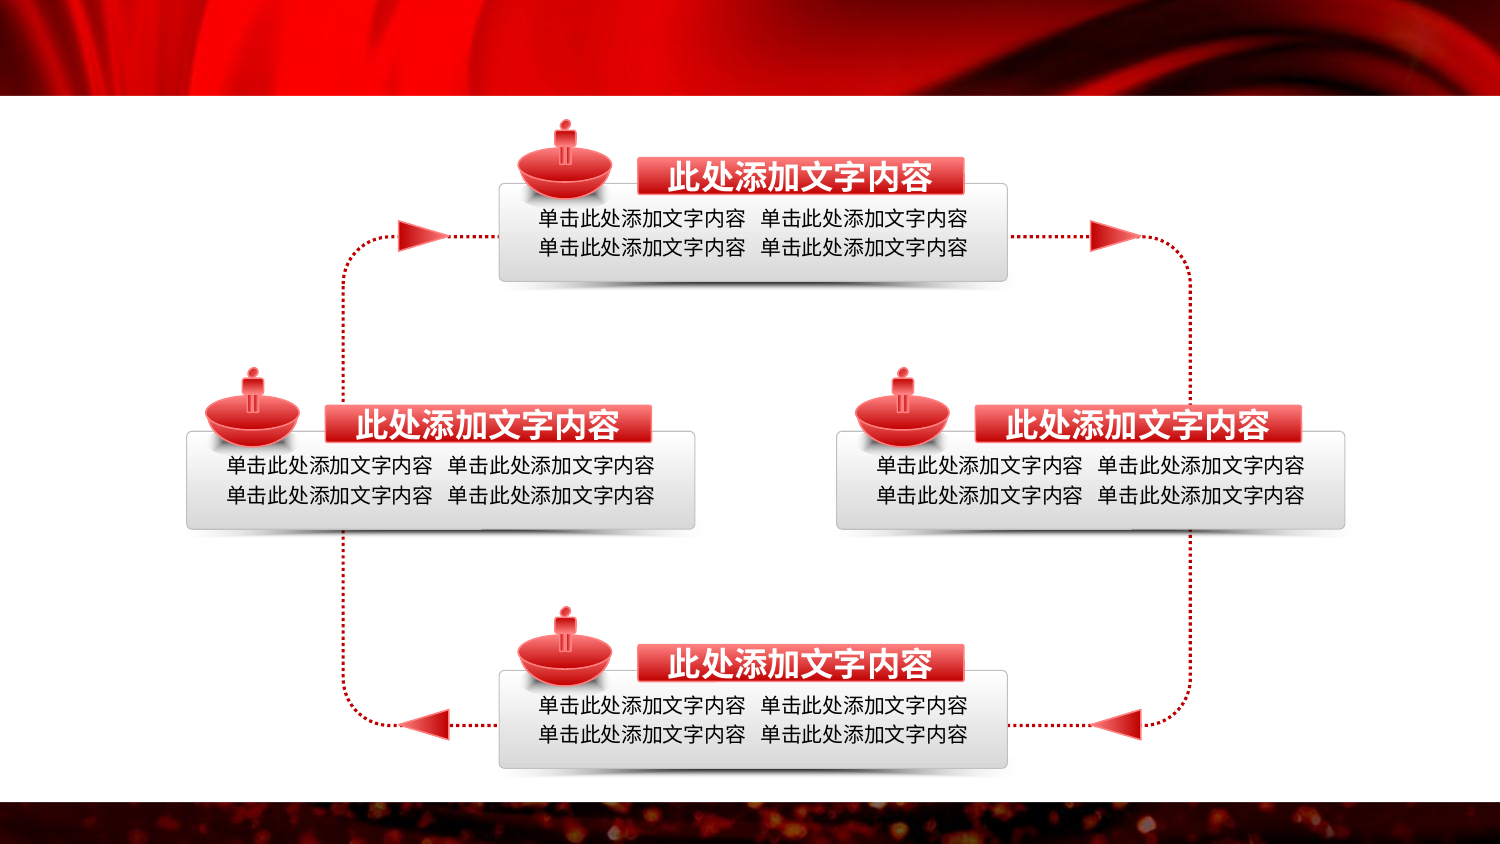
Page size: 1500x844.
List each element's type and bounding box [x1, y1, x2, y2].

text_box [343, 220, 1191, 740]
picture [0, 803, 1500, 844]
text_box [182, 368, 705, 539]
text_box [495, 607, 1017, 778]
text_box [495, 120, 1017, 291]
picture [0, 0, 1500, 95]
text_box [832, 368, 1355, 539]
